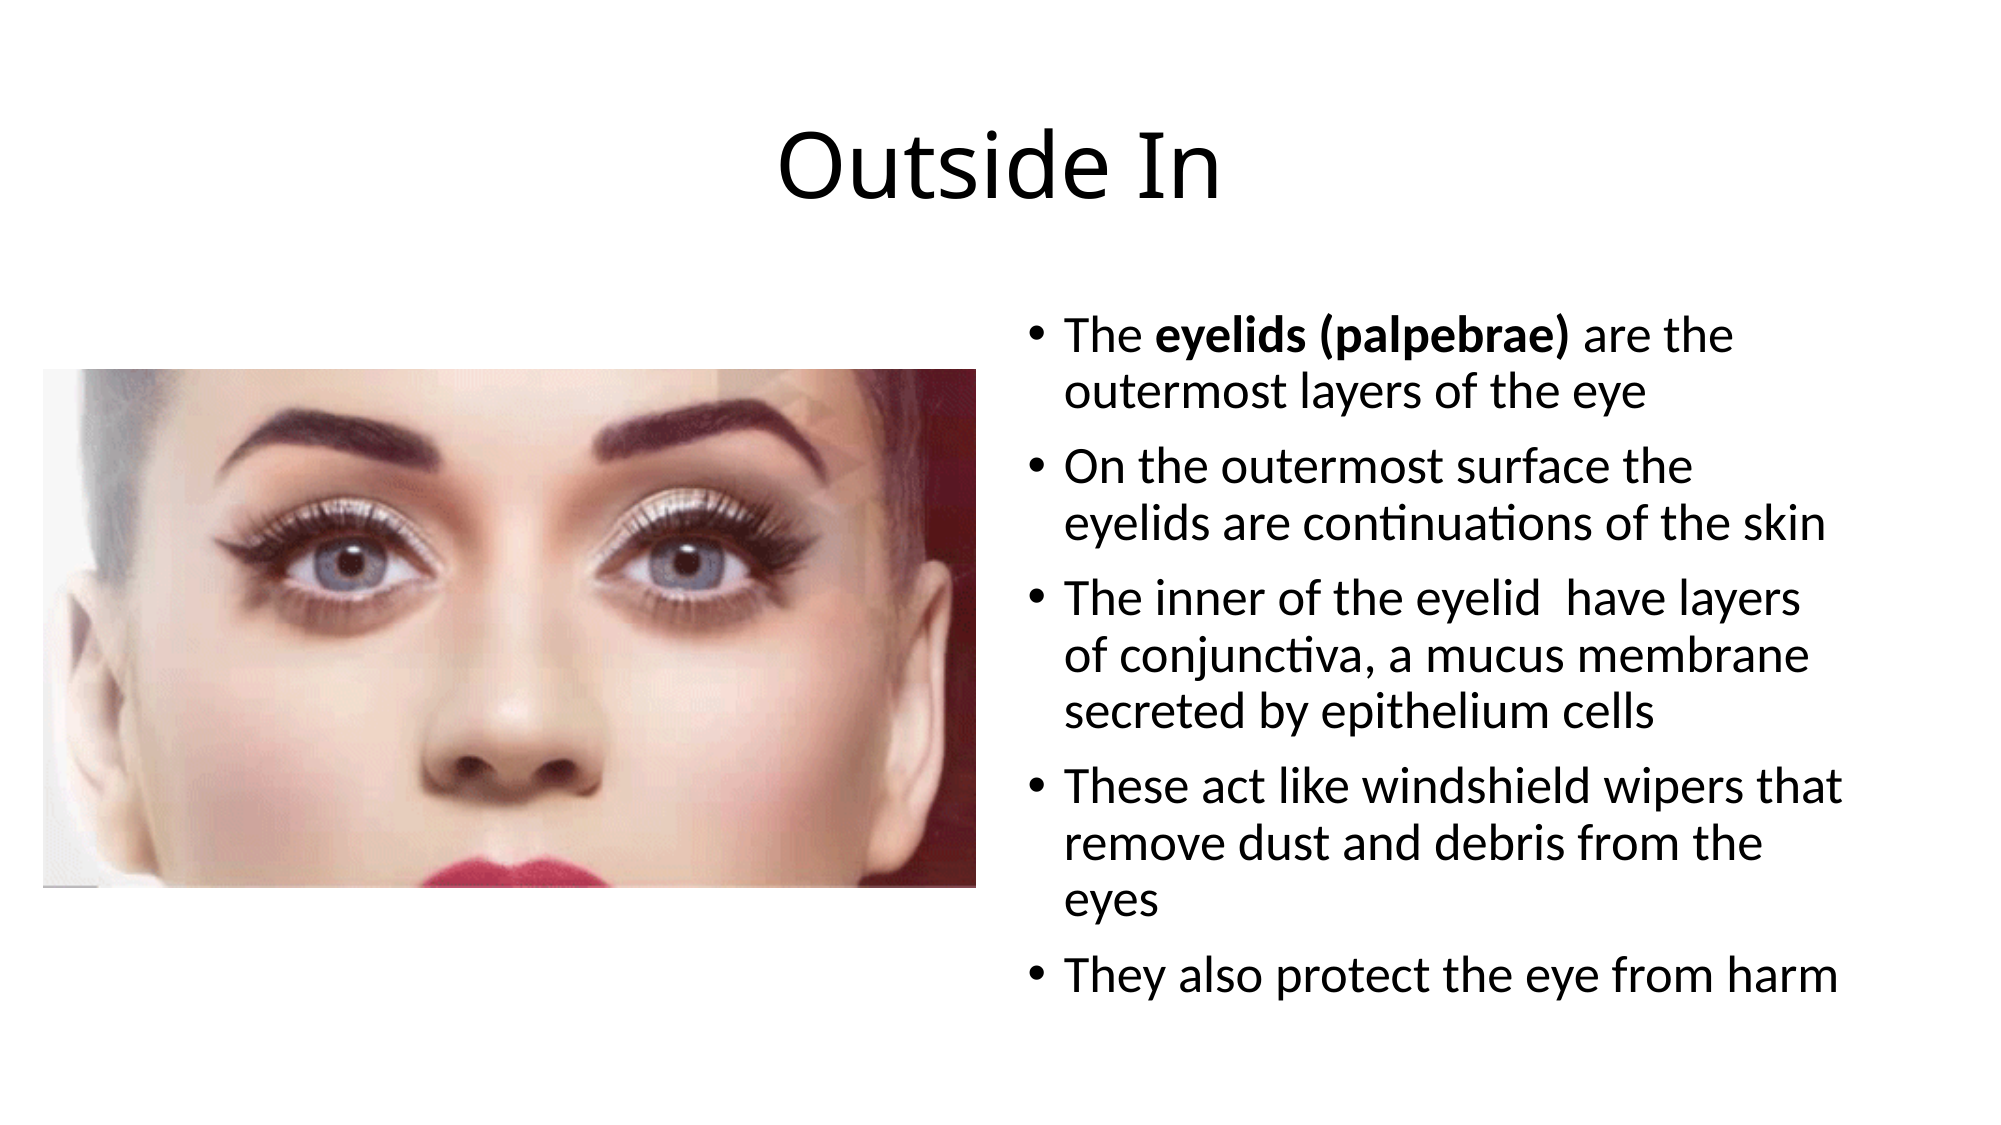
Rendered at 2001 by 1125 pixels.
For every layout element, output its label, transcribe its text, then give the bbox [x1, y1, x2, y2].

list The eyelids (palpebrae) are the outermost layers of the eye On the outermost surface the eyelids are continuations of the skin The inner of the eyelid have layers of conjunctiva, a mucus membrane secreted by epithelium cells These act like windshield wipers that remove dust and debris from the eyes They also protect the eye from harm [1012, 299, 1863, 1070]
picture [43, 369, 976, 888]
title Outside In [137, 59, 1863, 278]
